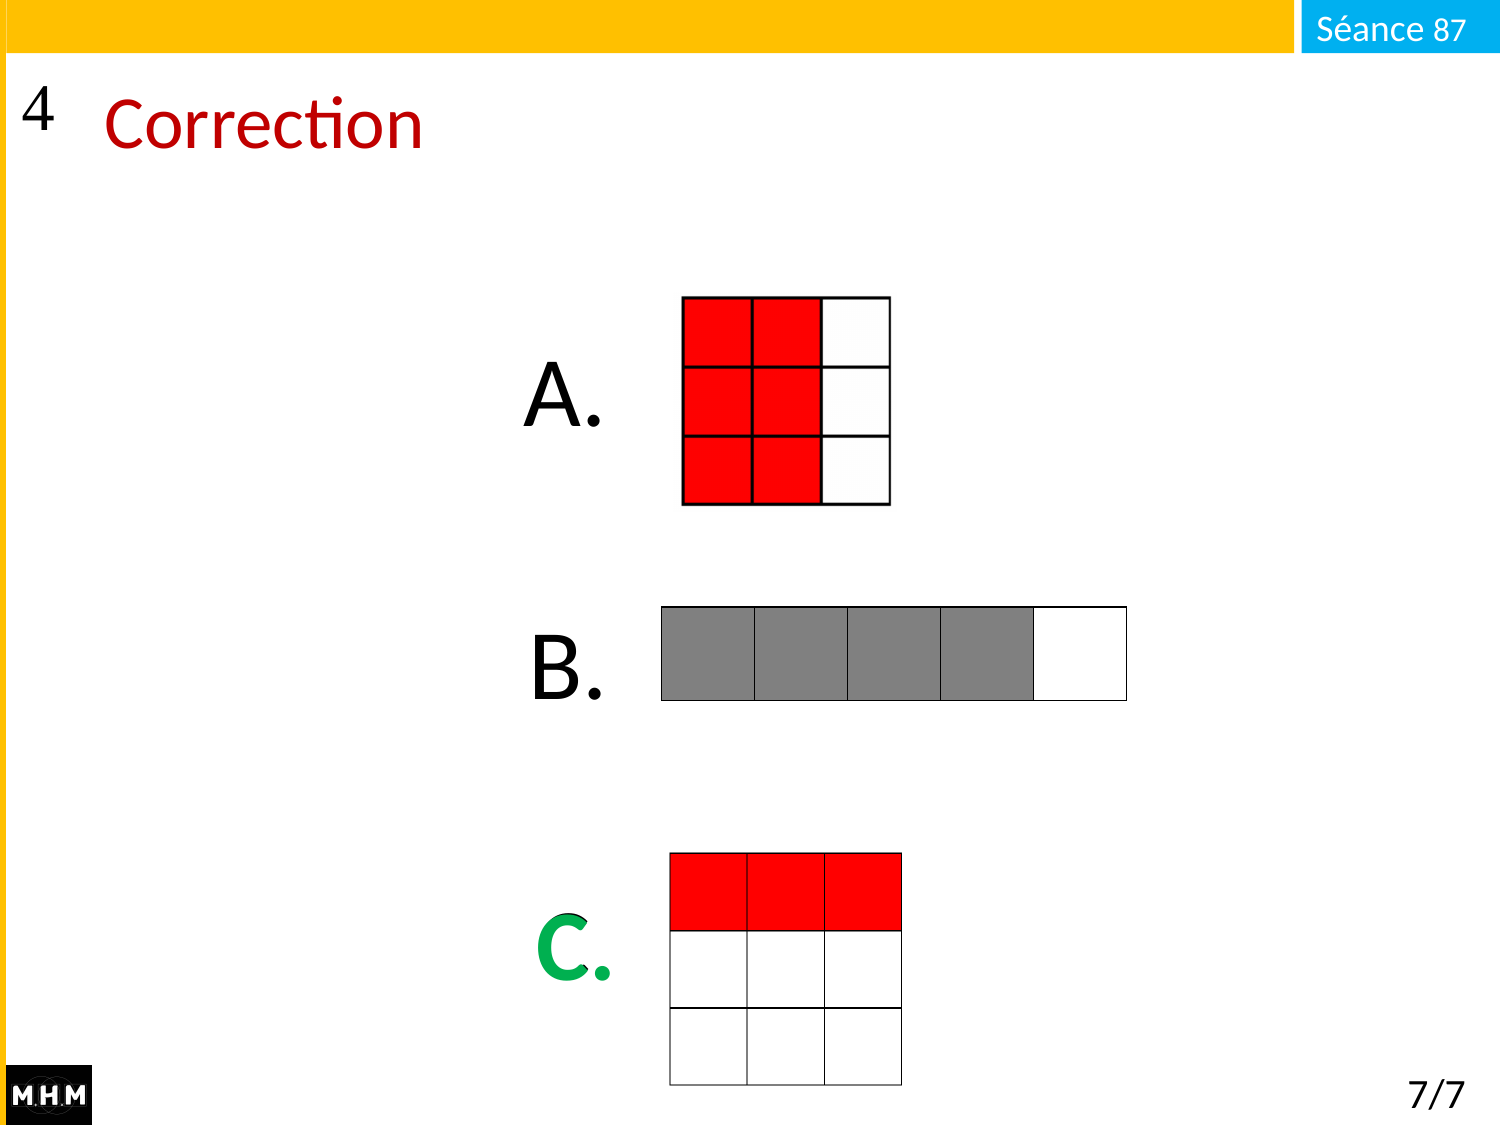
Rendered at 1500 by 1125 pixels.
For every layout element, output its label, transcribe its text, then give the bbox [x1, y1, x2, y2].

text_box B. [513, 592, 664, 727]
text_box A. [508, 319, 659, 455]
picture [674, 290, 896, 514]
list 7/7 [1373, 1064, 1500, 1125]
picture [658, 604, 1130, 705]
picture [667, 850, 904, 1088]
text_box C. [521, 872, 667, 1008]
title Correction [89, 74, 1384, 174]
picture [6, 1065, 92, 1125]
